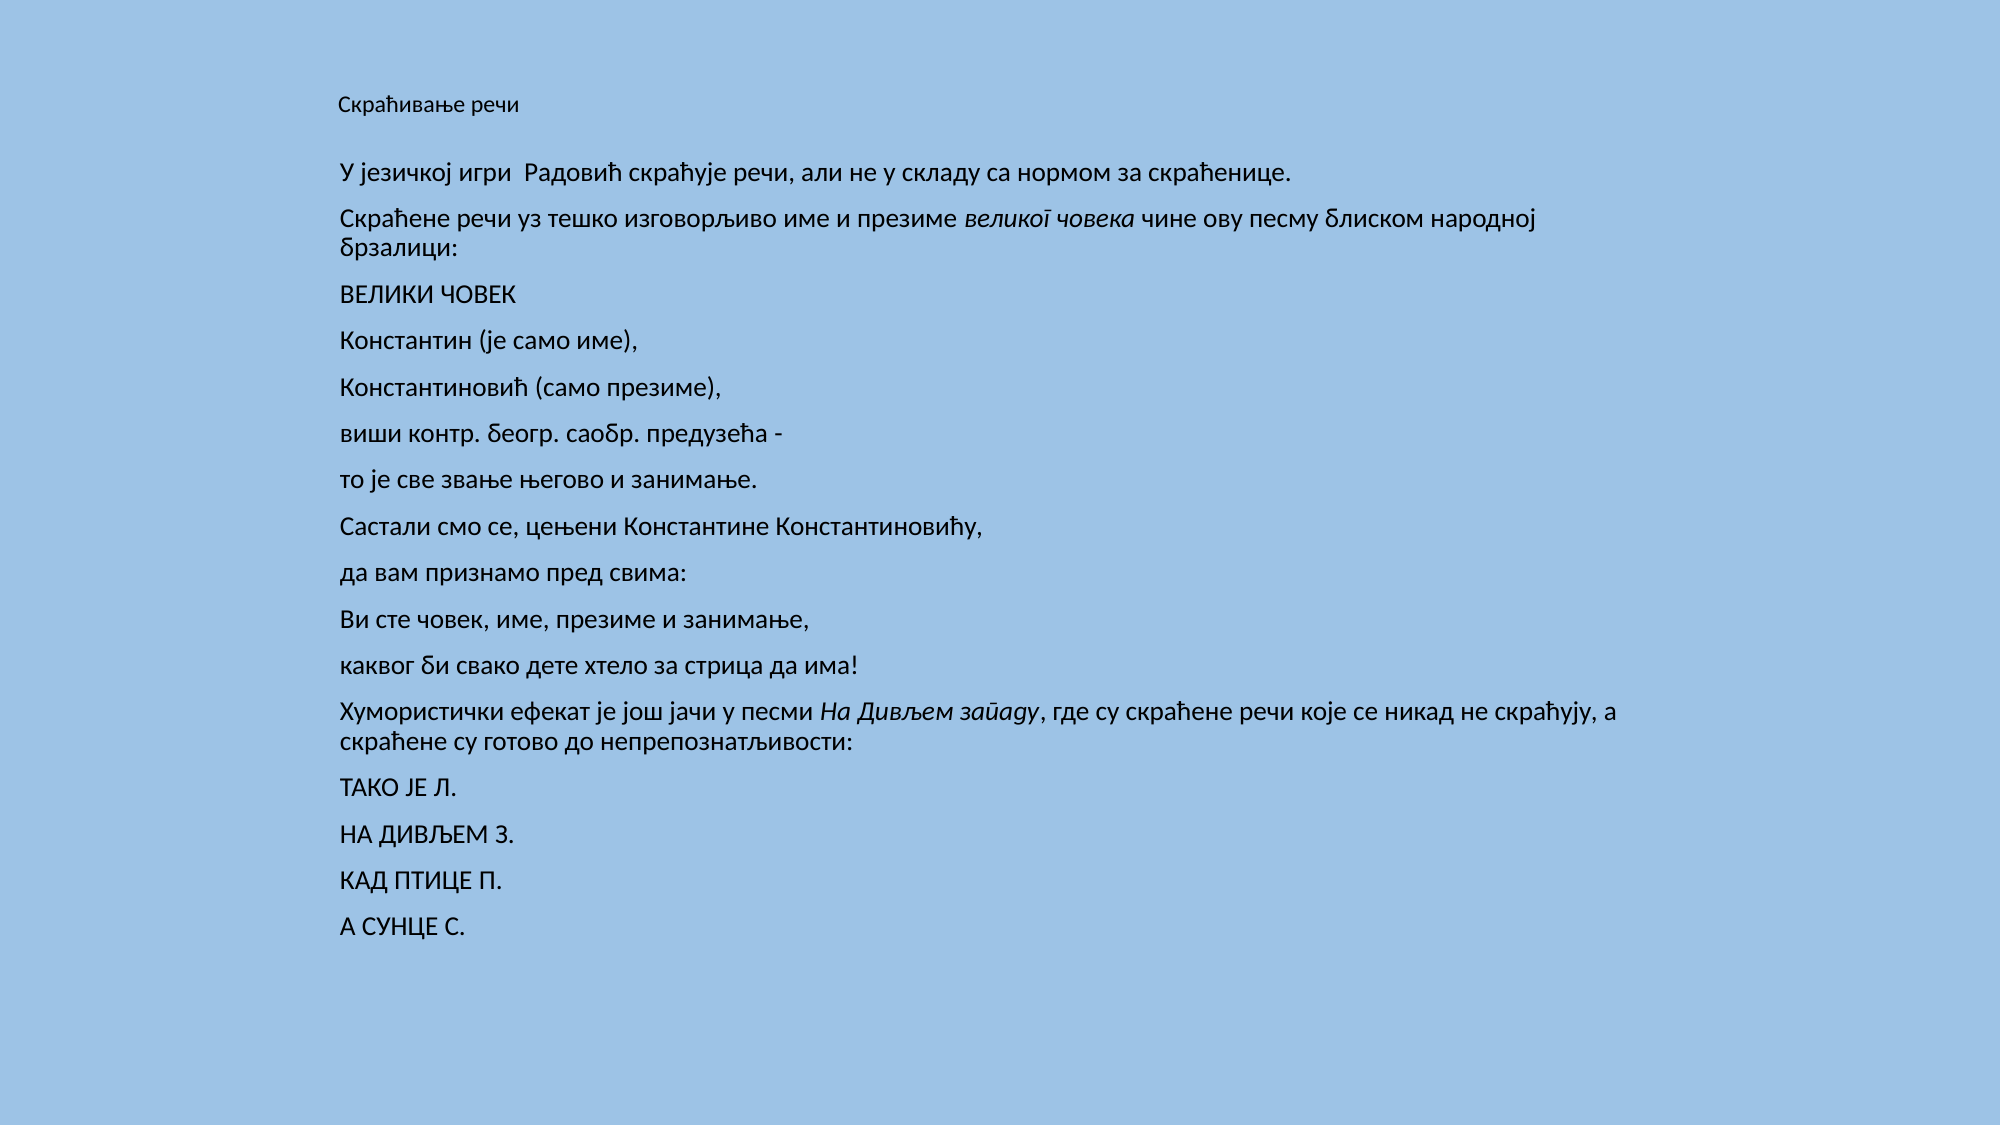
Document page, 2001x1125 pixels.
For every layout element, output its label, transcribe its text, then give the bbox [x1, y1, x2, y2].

title Скраћивање речи [323, 62, 1675, 150]
list У језичкој игри Радовић скраћује речи, али не у складу са нормом за скраћенице. Скраћене речи уз тешко изговорљиво име и презиме великог човека чине ову песму блиском народној брзалици: ВЕЛИКИ ЧОВЕК Константин (је само име), Константиновић (само презиме), виши контр. беогр. саобр. предузећа - то је све звање његово и занимање. Састали смо се, цењени Константине Константиновићу, да вам признамо пред свима: Ви сте човек, име, презиме и занимање, каквог би свако дете хтело за стрица да има! Хумористички ефекат је још јачи у песми На Дивљем западу, где су скраћене речи које се никад не скраћују, а скраћене су готово до непрепознатљивости: ТАКО ЈЕ Л. НА ДИВЉЕМ З. КАД ПТИЦЕ П. А СУНЦЕ С. [324, 149, 1675, 1005]
